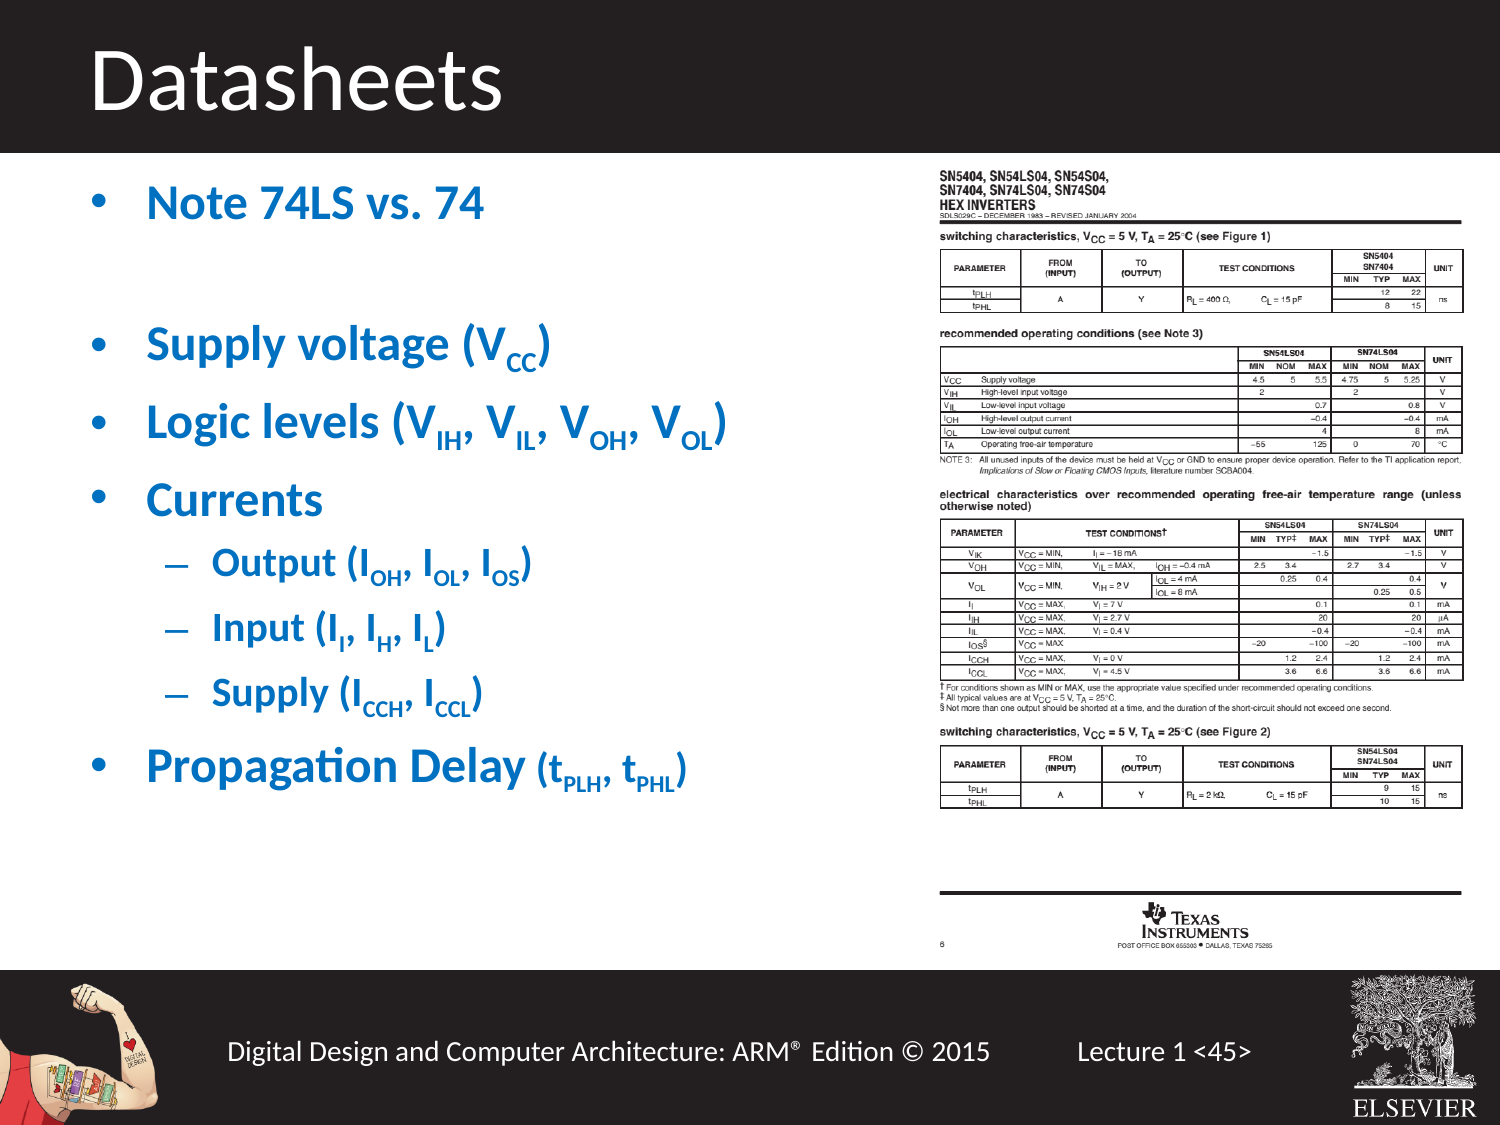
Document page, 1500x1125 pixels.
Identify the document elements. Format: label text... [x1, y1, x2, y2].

picture [937, 162, 1467, 952]
picture [1350, 974, 1477, 1117]
picture [0, 979, 163, 1125]
list Note 74LS vs. 74 Supply voltage (VCC) Logic levels (VIH, VIL, VOH, VOL) Currents Output (IOH, IOL, IOS) Input (II, IH, IL) Supply (ICCH, ICCL) Propagation Delay (tPLH, tPHL) [75, 162, 875, 1025]
text_box Datasheets [75, 11, 1375, 136]
